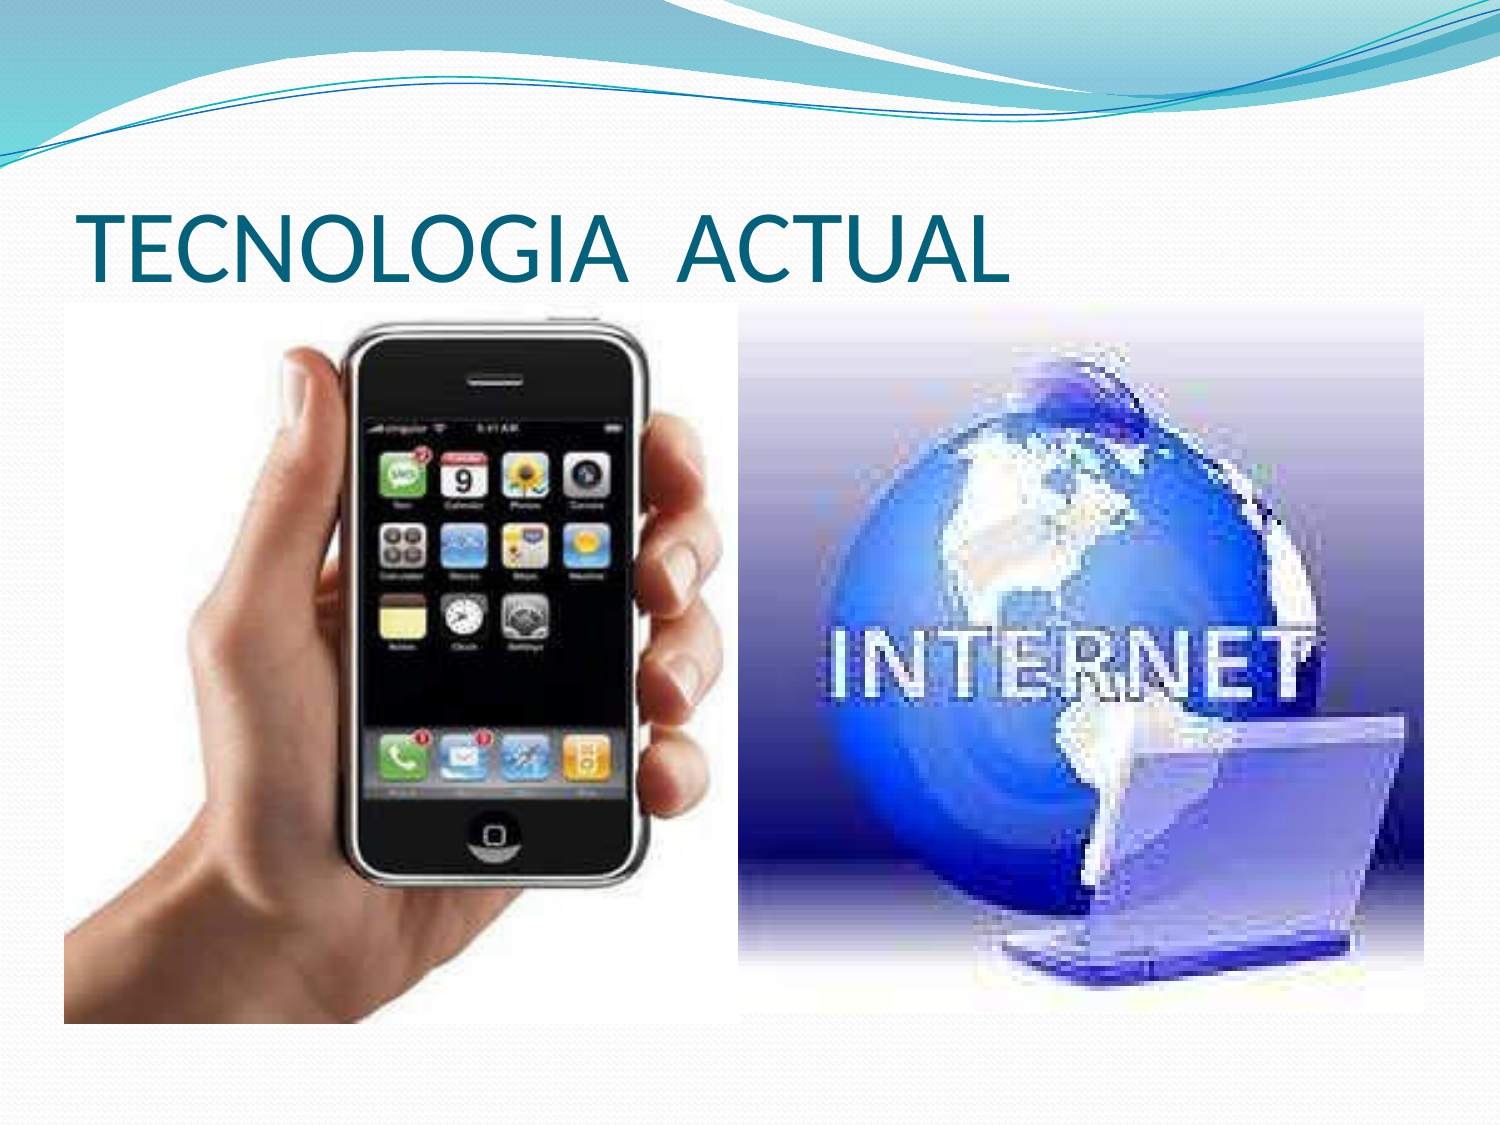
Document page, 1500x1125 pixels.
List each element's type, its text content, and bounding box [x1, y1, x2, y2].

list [737, 302, 1424, 1012]
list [64, 302, 739, 1024]
title TECNOLOGIA ACTUAL [75, 115, 1425, 303]
